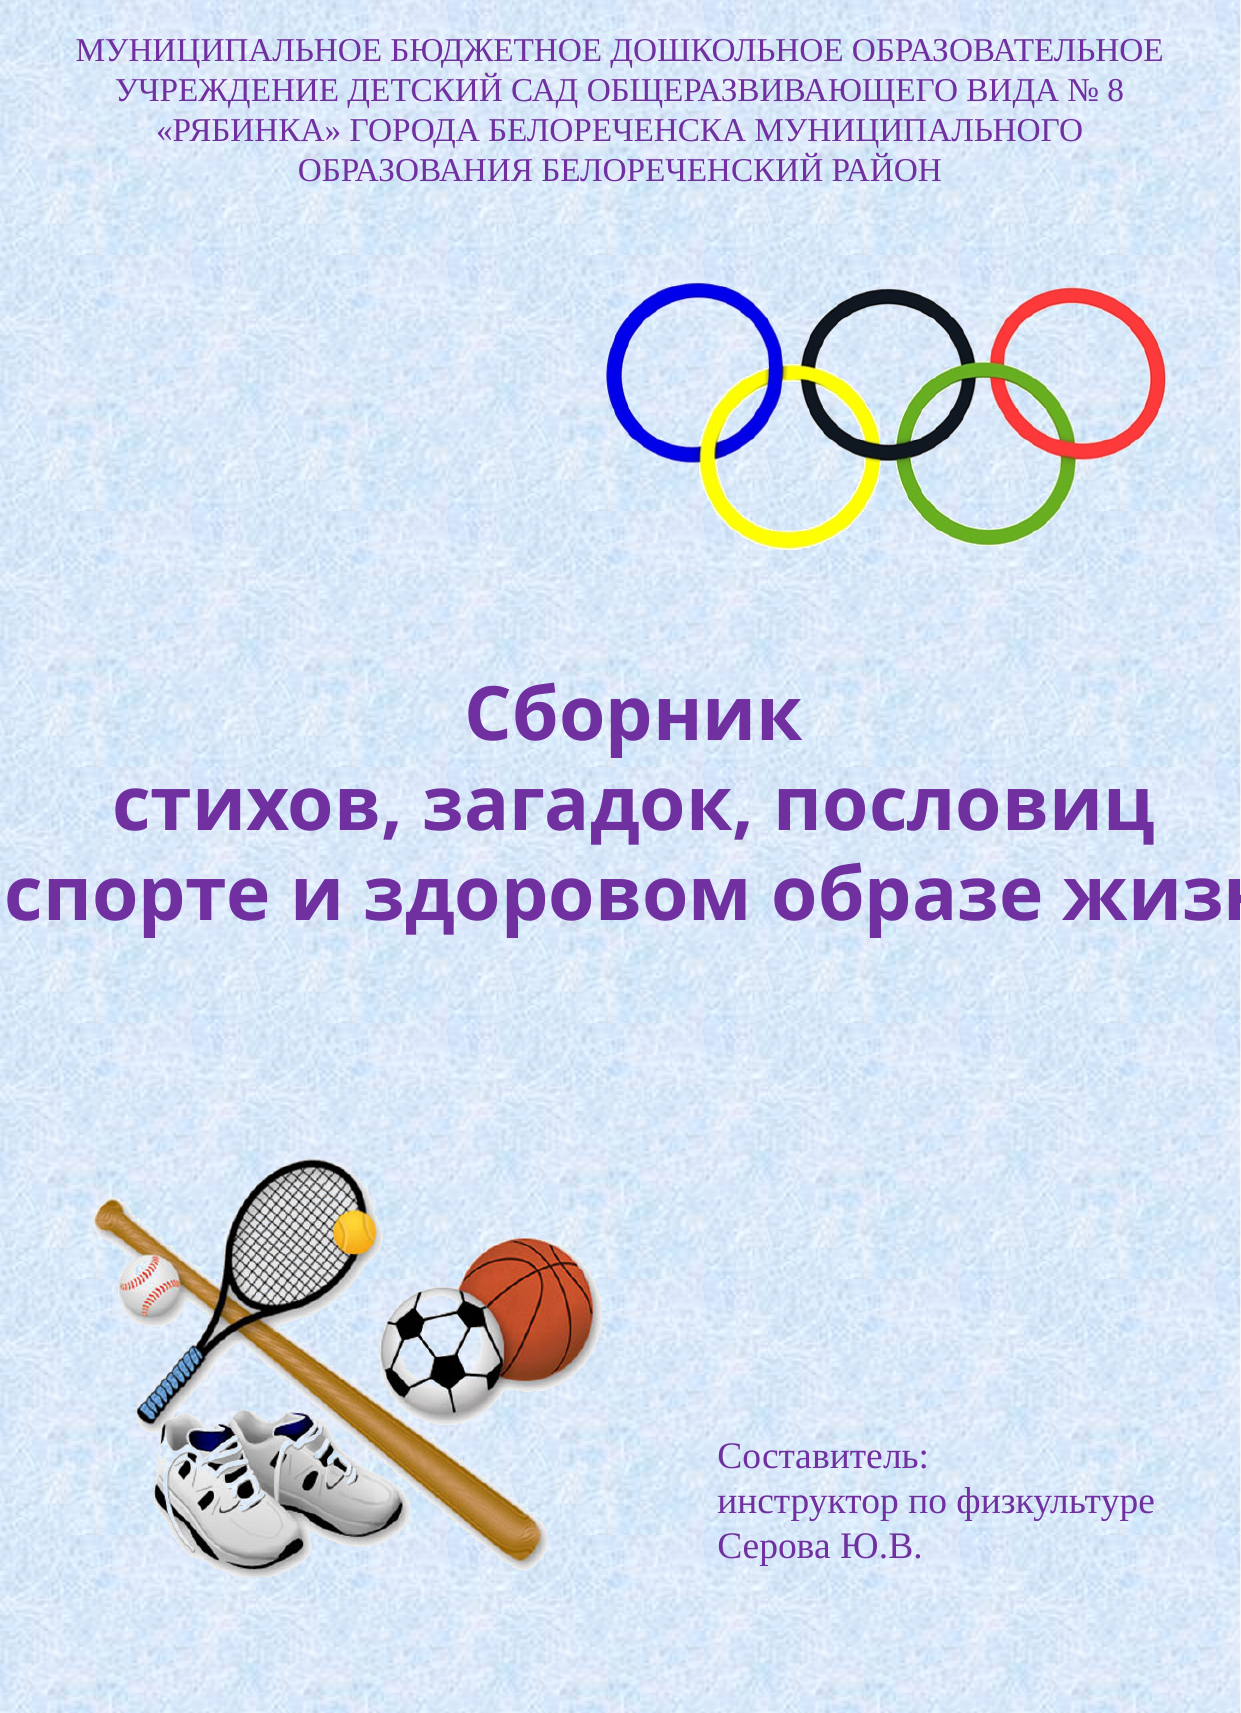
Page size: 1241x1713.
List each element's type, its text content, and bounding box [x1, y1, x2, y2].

picture [0, 944, 1241, 1713]
text_box Составитель: инструктор по физкультуре Серова Ю.В. [700, 1422, 1173, 1575]
text_box МУНИЦИПАЛЬНОЕ БЮДЖЕТНОЕ ДОШКОЛЬНОЕ ОБРАЗОВАТЕЛЬНОЕ УЧРЕЖДЕНИЕ ДЕТСКИЙ САД ОБЩЕРАЗВИВАЮЩЕГО ВИДА № 8 «РЯБИНКА» ГОРОДА БЕЛОРЕЧЕНСКА МУНИЦИПАЛЬНОГО ОБРАЗОВАНИЯ БЕЛОРЕЧЕНСКИЙ РАЙОН [21, 20, 1220, 197]
picture [0, 0, 1241, 656]
text_box Сборник стихов, загадок, пословиц о спорте и здоровом образе жизни [0, 656, 1241, 944]
